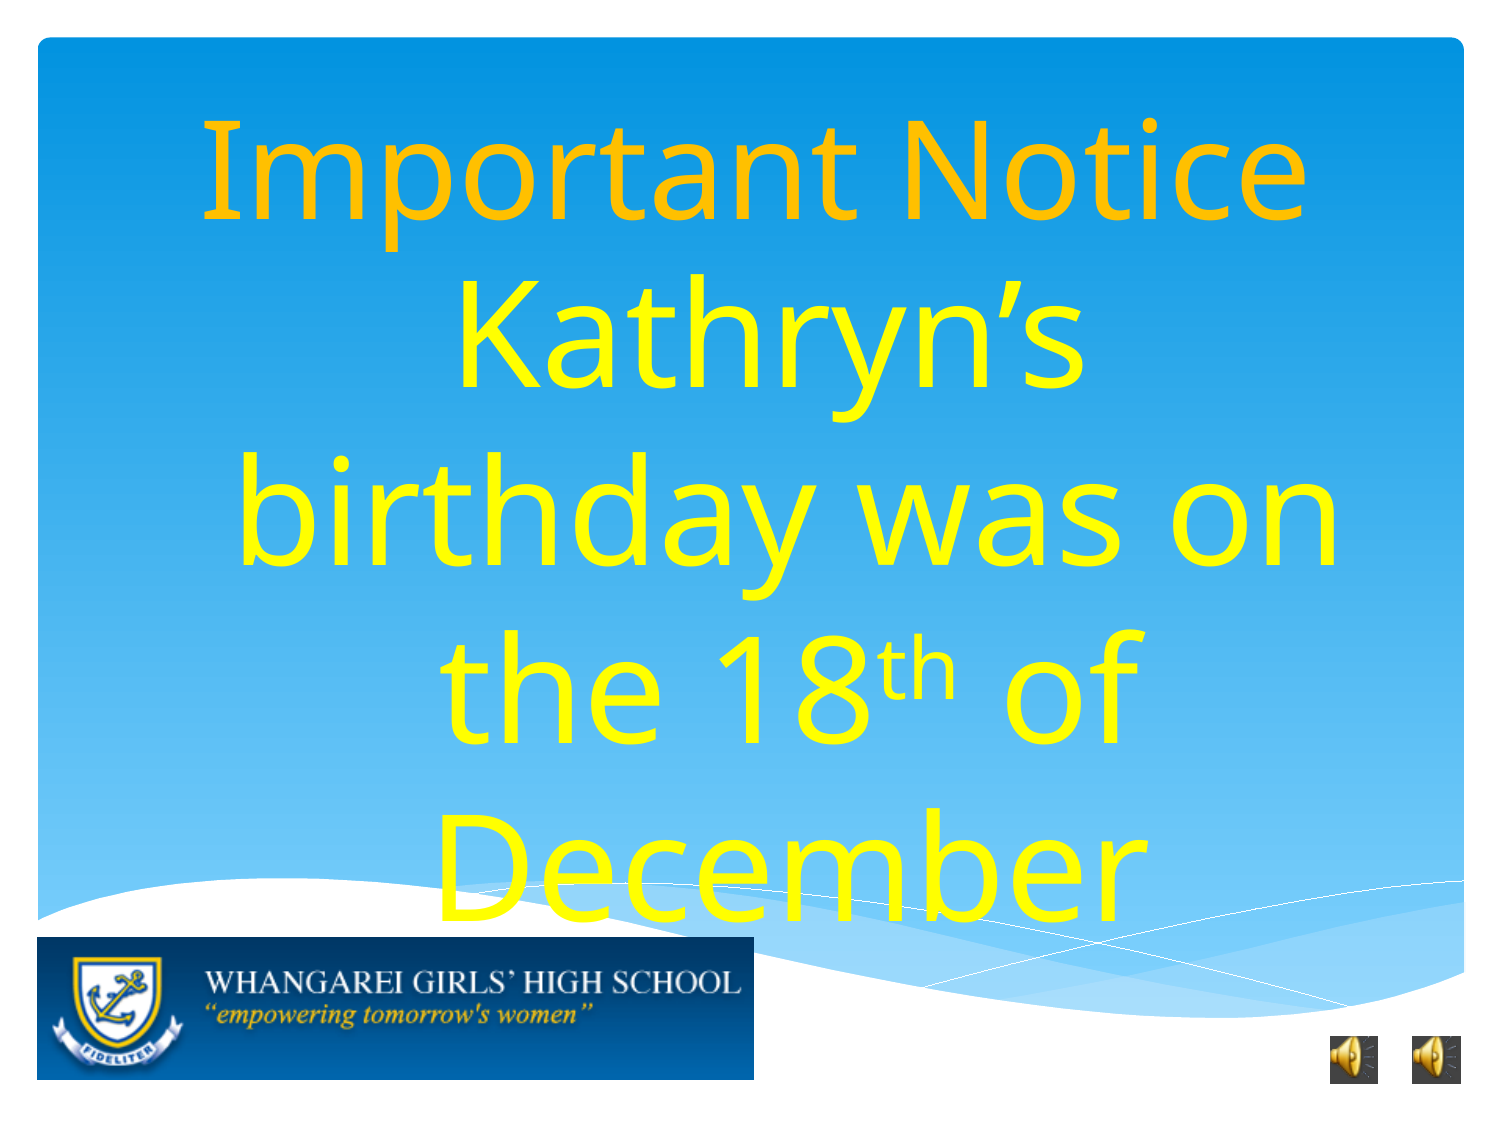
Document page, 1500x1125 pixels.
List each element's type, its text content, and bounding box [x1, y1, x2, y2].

text_box Kathryn’s birthday was on the 18th of December [149, 231, 1391, 963]
text_box Important Notice [149, 37, 1362, 255]
picture [1411, 1034, 1462, 1086]
picture [37, 937, 754, 1080]
picture [1328, 1034, 1380, 1086]
